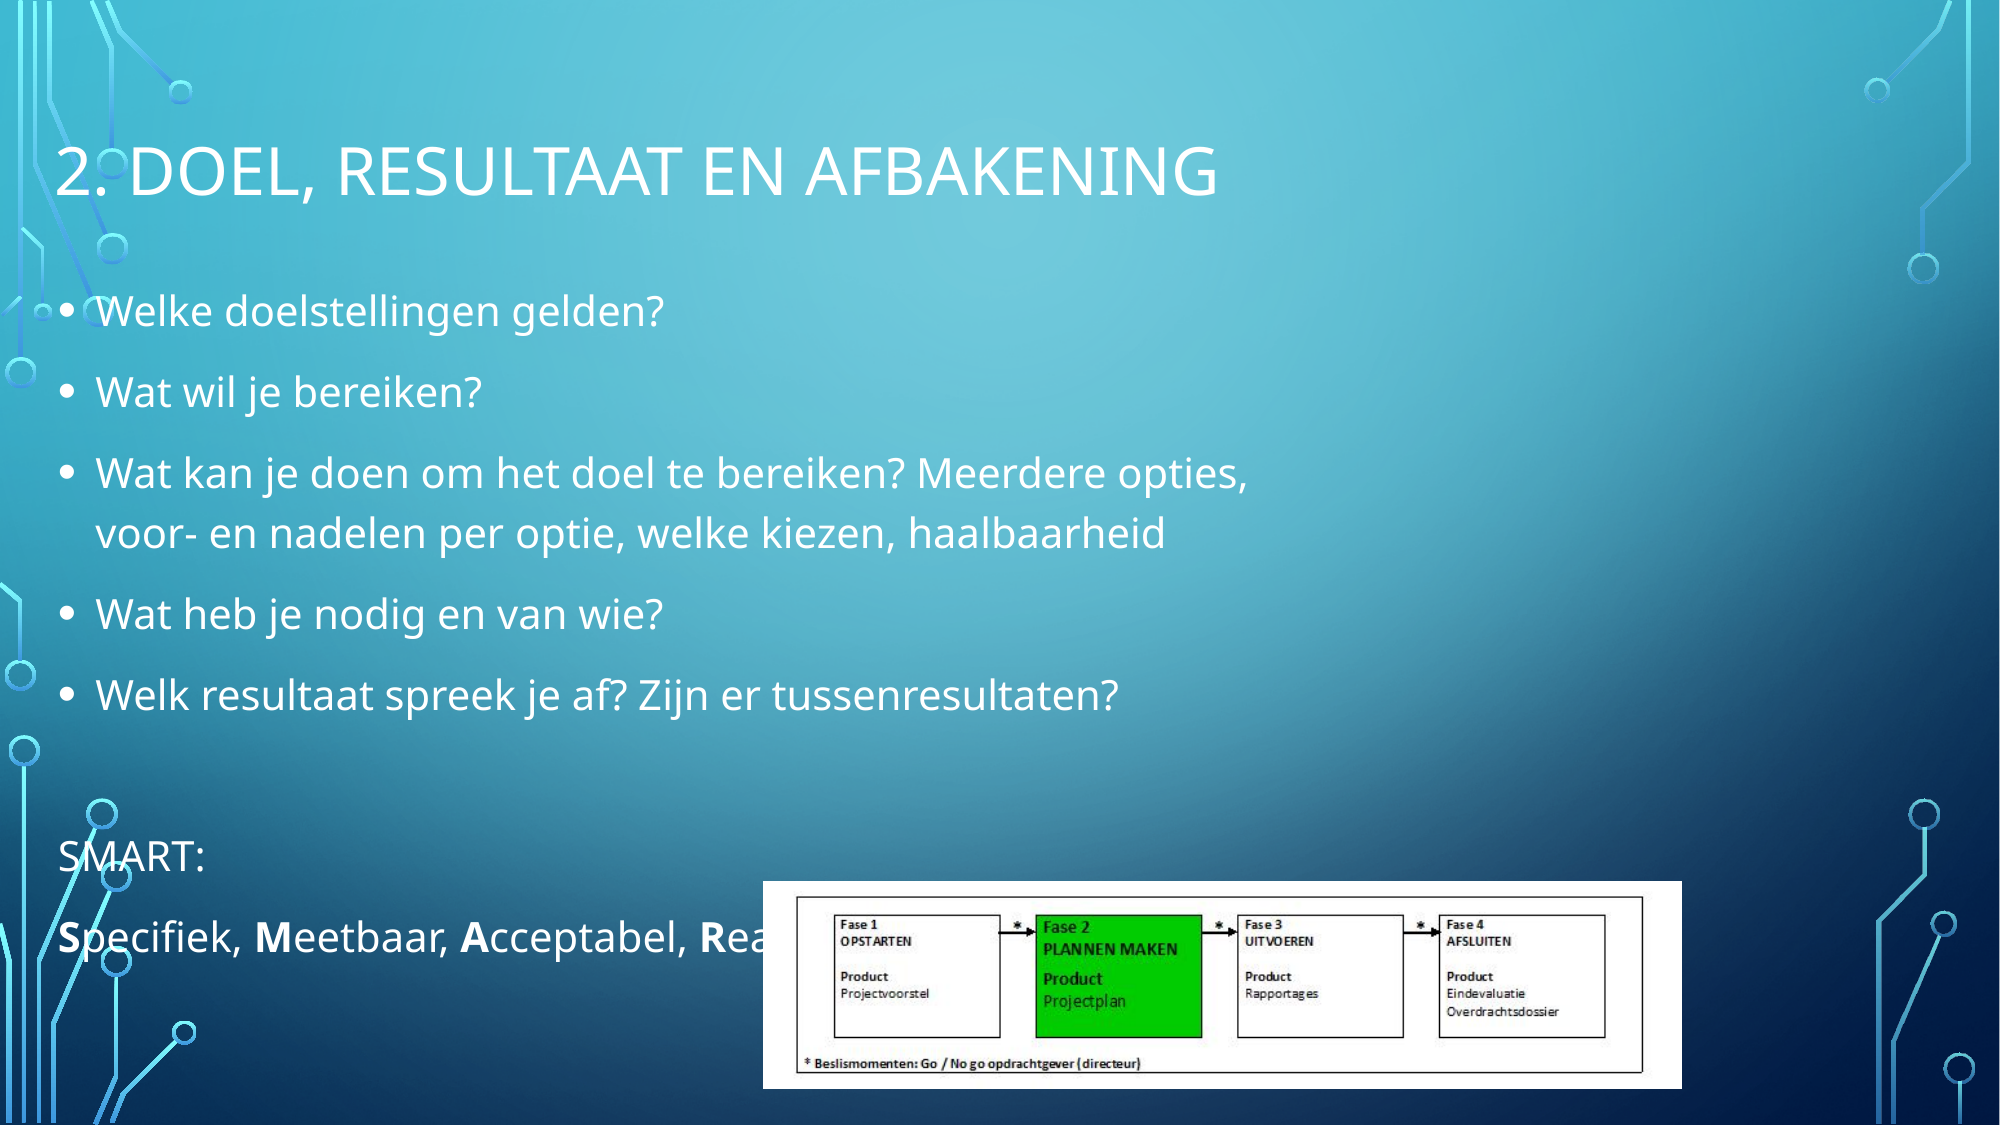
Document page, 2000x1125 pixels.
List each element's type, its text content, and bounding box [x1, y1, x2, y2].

list Welke doelstellingen gelden? Wat wil je bereiken? Wat kan je doen om het doel te bereiken? Meerdere opties, voor- en nadelen per optie, welke kiezen, haalbaarheid Wat heb je nodig en van wie? Welk resultaat spreek je af? Zijn er tussenresultaten? SMART: Specifiek, Meetbaar, Acceptabel, Realistisch, Tijd [42, 267, 1356, 1067]
picture [763, 881, 1683, 1089]
title 2. Doel, resultaat en afbakening [39, 33, 1265, 243]
